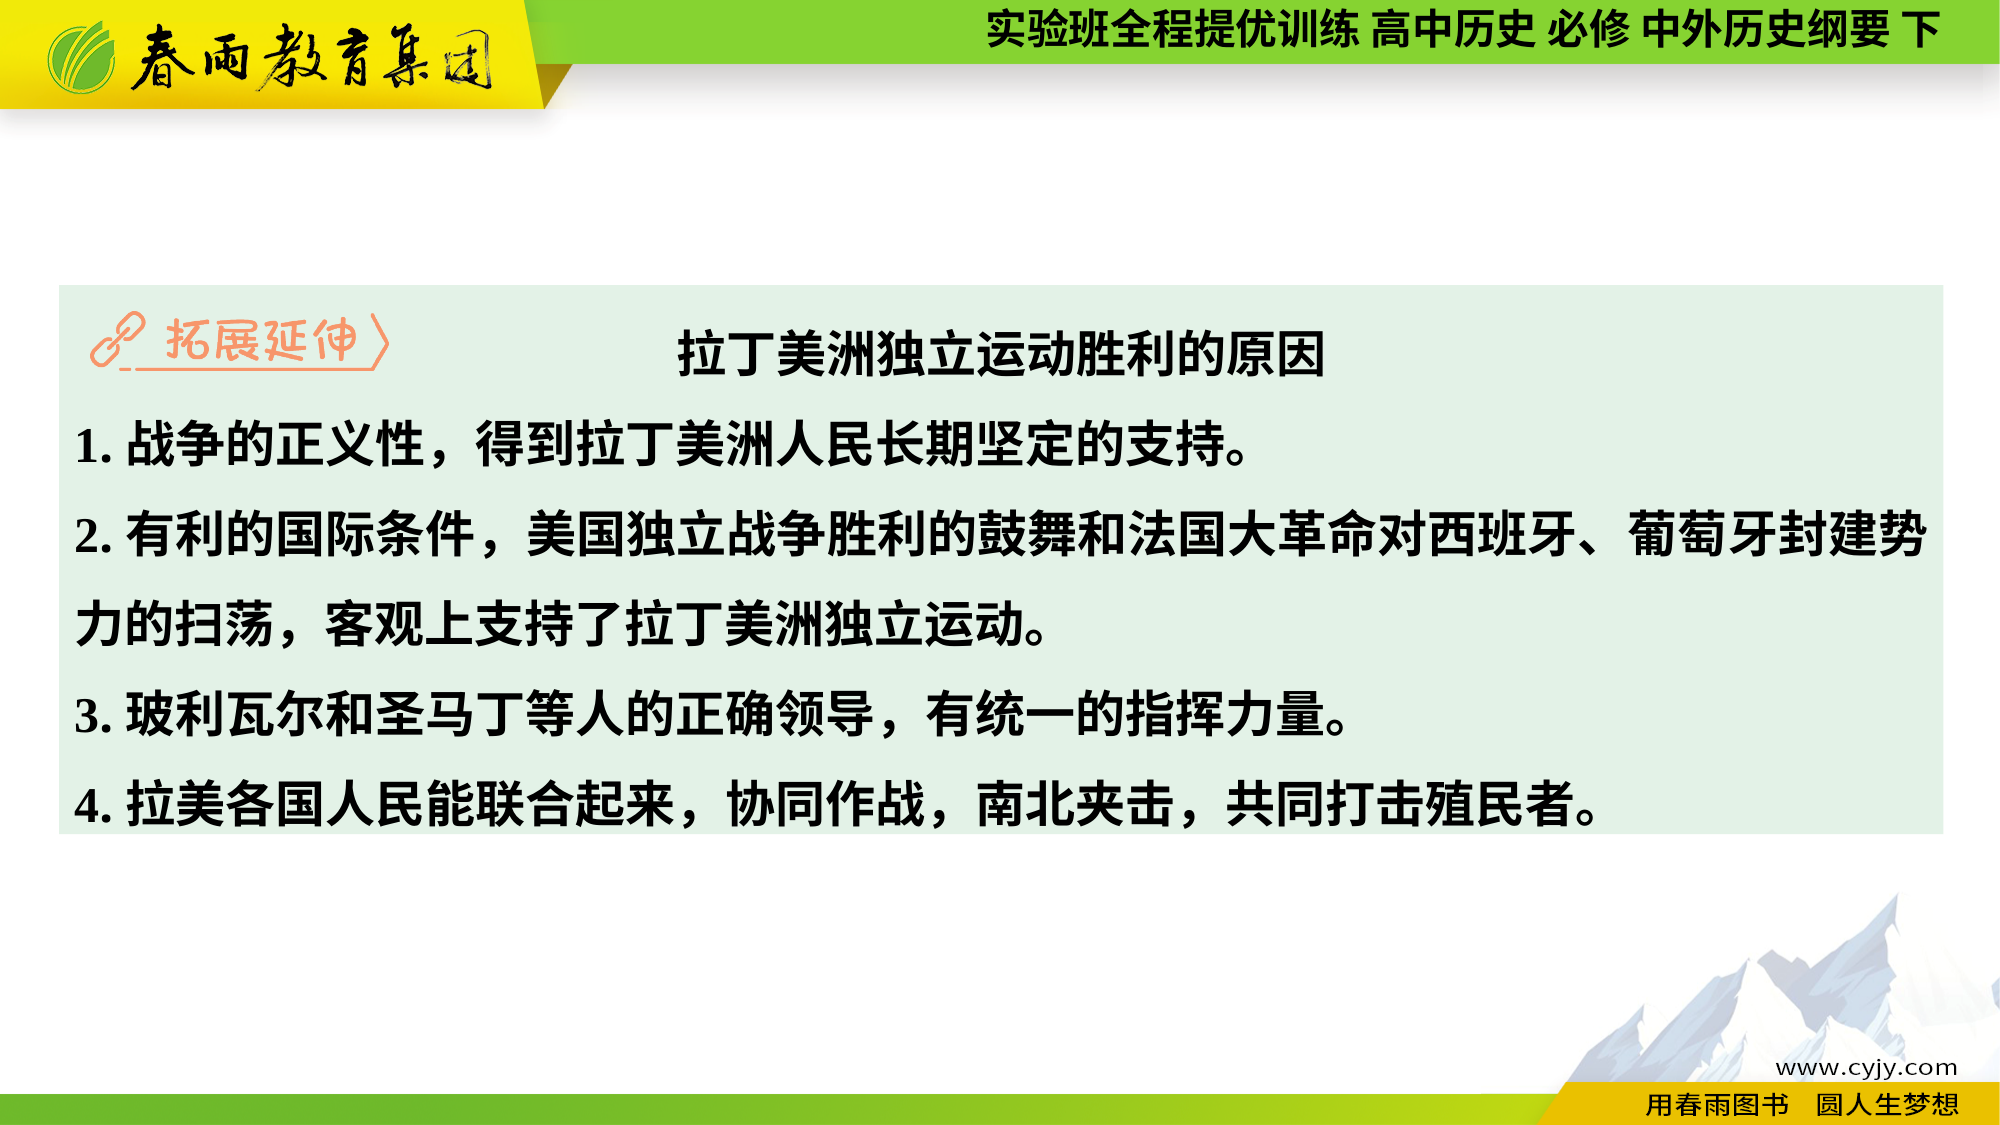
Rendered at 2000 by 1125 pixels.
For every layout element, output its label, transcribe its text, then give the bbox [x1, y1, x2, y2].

picture [0, 0, 2000, 1125]
list 拉丁美洲独立运动胜利的原因 1.战争的正义性，得到拉丁美洲人民长期坚定的支持。 2.有利的国际条件，美国独立战争胜利的鼓舞和法国大革命对西班牙、葡萄牙封建势力的扫荡，客观上支持了拉丁美洲独立运动。 3.玻利瓦尔和圣马丁等人的正确领导，有统一的指挥力量。 4.拉美各国人民能联合起来，协同作战，南北夹击，共同打击殖民者。 [59, 285, 1944, 835]
